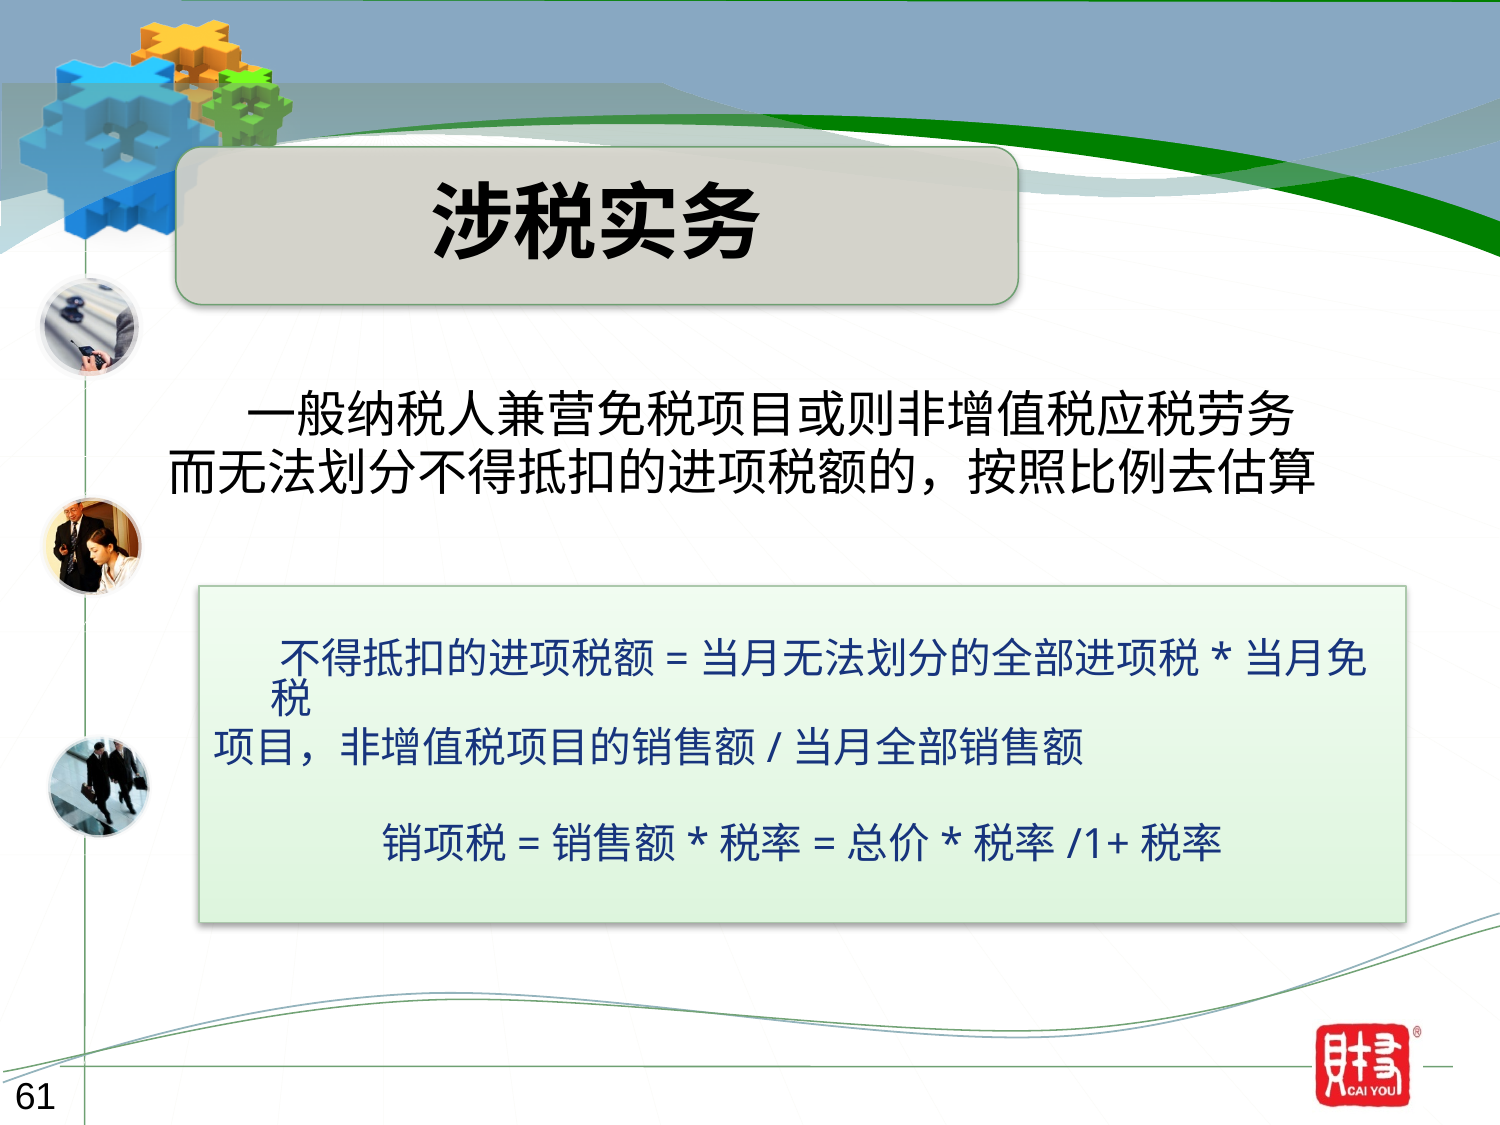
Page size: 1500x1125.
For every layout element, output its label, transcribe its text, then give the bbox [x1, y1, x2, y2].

text_box 61 [0, 1064, 94, 1125]
picture [45, 283, 134, 371]
text_box 不得抵扣的进项税额=当月无法划分的全部进项税*当月免税 项目，非增值税项目的销售额/当月全部销售额 销项税=销售额*税率=总价*税率/1+税率 [198, 585, 1407, 923]
picture [0, 18, 300, 226]
picture [6, 170, 175, 252]
picture [51, 740, 147, 835]
text_box 一般纳税人兼营免税项目或则非增值税应税劳务 而无法划分不得抵扣的进项税额的，按照比例去估算 [152, 386, 1383, 516]
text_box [175, 146, 1019, 305]
picture [46, 501, 138, 591]
picture [277, 142, 300, 146]
picture [1312, 1019, 1423, 1114]
